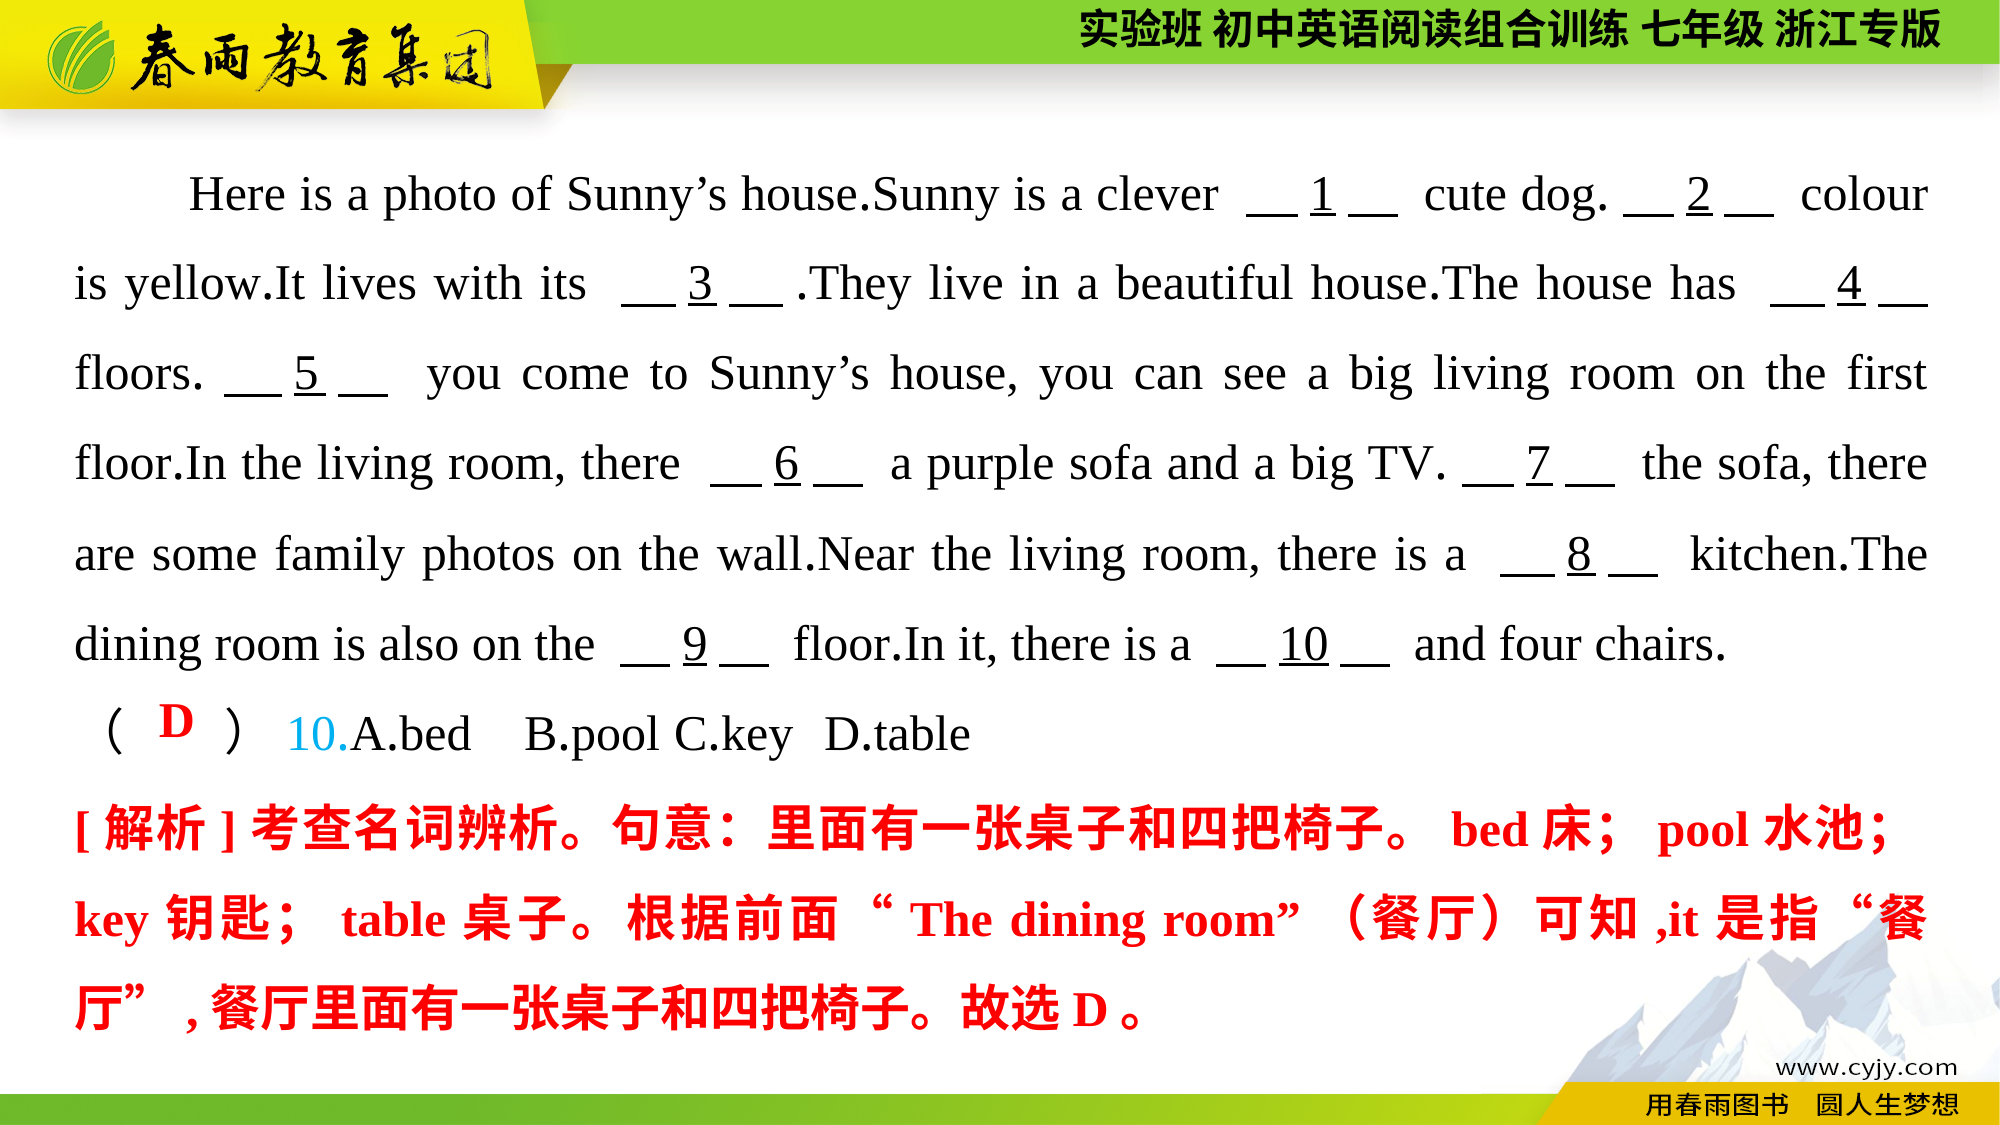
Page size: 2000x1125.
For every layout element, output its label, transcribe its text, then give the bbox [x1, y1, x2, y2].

text_box [解析]考查名词辨析。句意：里面有一张桌子和四把椅子。bed床；pool水池；key钥匙；table桌子。根据前面“The dining room”（餐厅）可知,it是指“餐厅”,餐厅里面有一张桌子和四把椅子。故选D。 [59, 758, 1944, 1044]
text_box D [144, 680, 210, 756]
picture [0, 0, 2000, 1125]
list Here is a photo of Sunny’s house.Sunny is a clever 1 cute dog. 2 colour is yellow.It lives with its 3 .They live in a beautiful house.The house has 4 floors. 5 you come to Sunny’s house, you can see a big living room on the first floor.In the living room, there 6 a purple sofa and a big TV. 7 the sofa, there are some family photos on the wall.Near the living room, there is a 8 kitchen.The dining room is also on the 9 floor.In it, there is a 10 and four chairs. （ ）10.A.bed B.pool C.key D.table [59, 122, 1944, 758]
